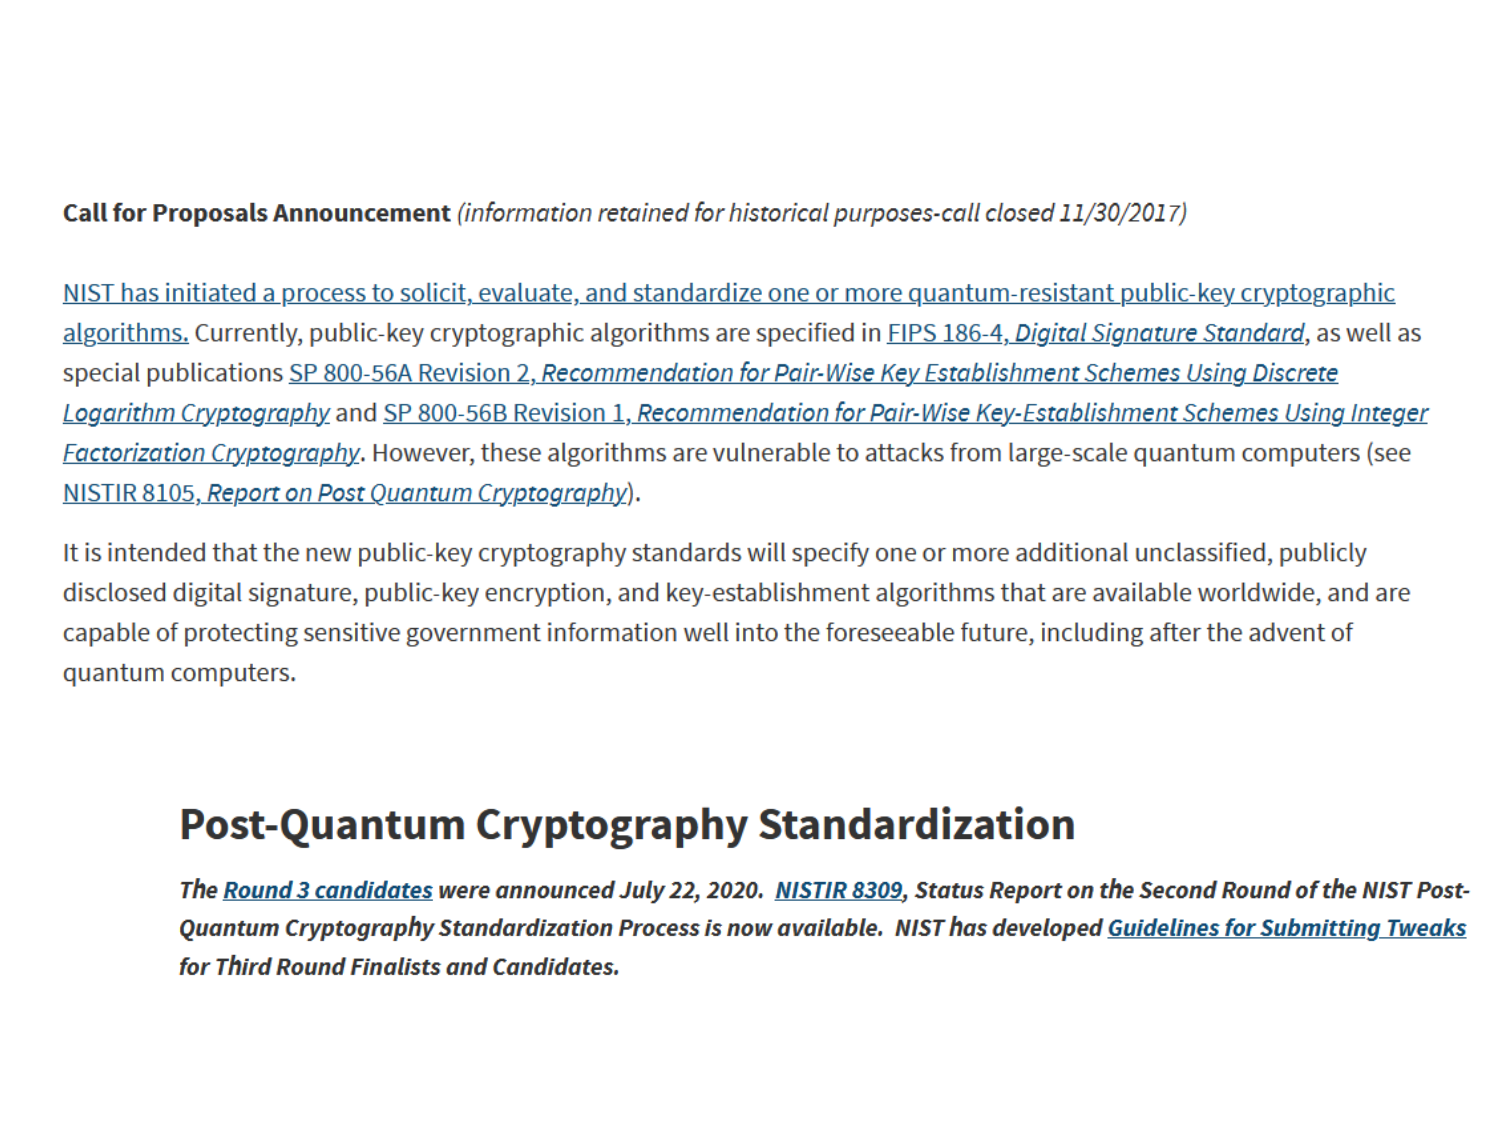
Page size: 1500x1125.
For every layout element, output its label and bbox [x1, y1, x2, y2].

picture [174, 799, 1478, 999]
picture [54, 199, 1446, 696]
